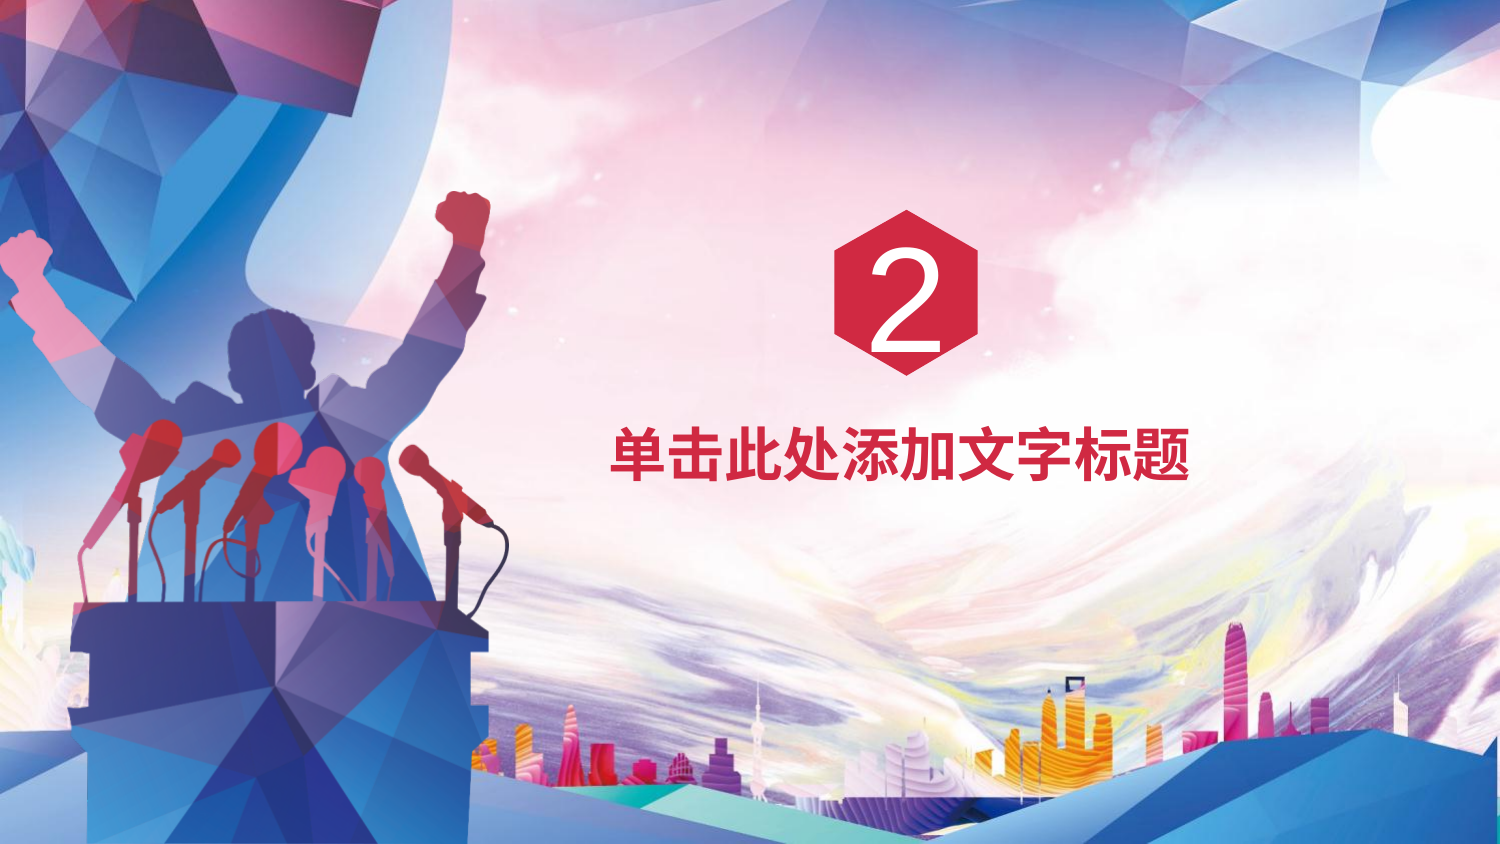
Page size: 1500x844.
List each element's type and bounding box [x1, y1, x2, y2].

text_box [0, 0, 1500, 844]
